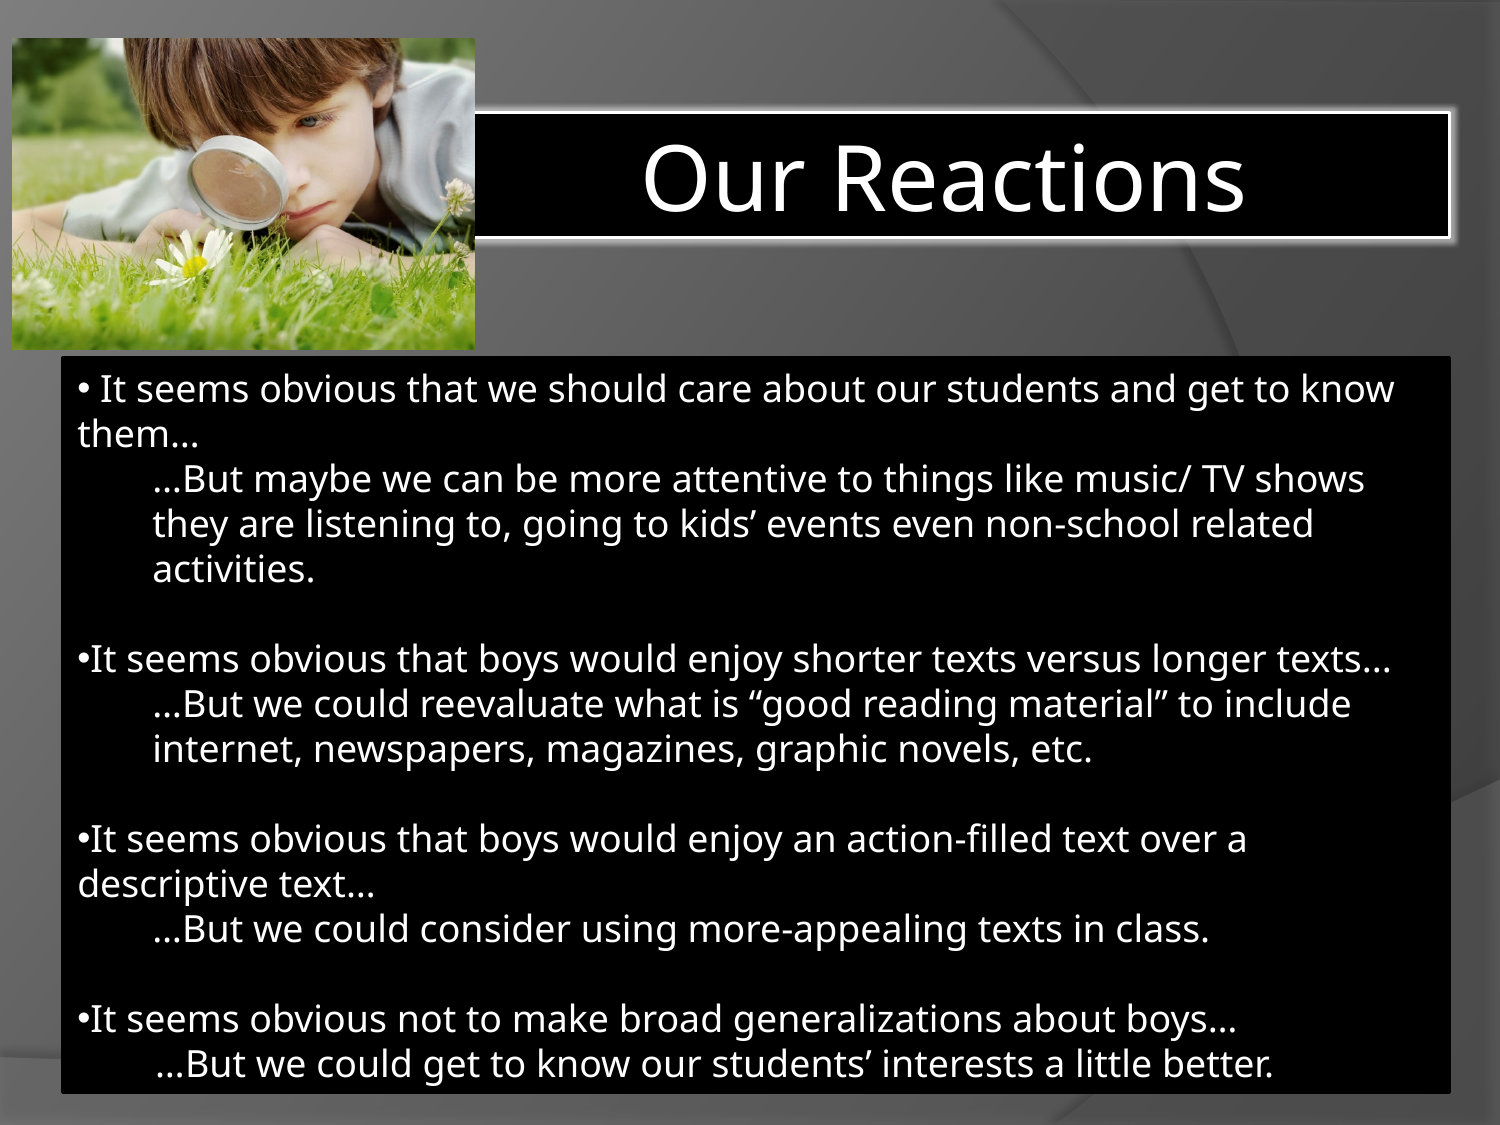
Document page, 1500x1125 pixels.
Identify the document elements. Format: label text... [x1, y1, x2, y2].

text_box Our Reactions [487, 111, 1451, 239]
picture [12, 38, 476, 351]
text_box It seems obvious that we should care about our students and get to know them… …But maybe we can be more attentive to things like music/ TV shows they are listening to, going to kids’ events even non-school related activities. It seems obvious that boys would enjoy shorter texts versus longer texts... …But we could reevaluate what is “good reading material” to include internet, newspapers, magazines, graphic novels, etc. It seems obvious that boys would enjoy an action-filled text over a descriptive text… …But we could consider using more-appealing texts in class. It seems obvious not to make broad generalizations about boys… …But we could get to know our students’ interests a little better. [61, 356, 1451, 1094]
